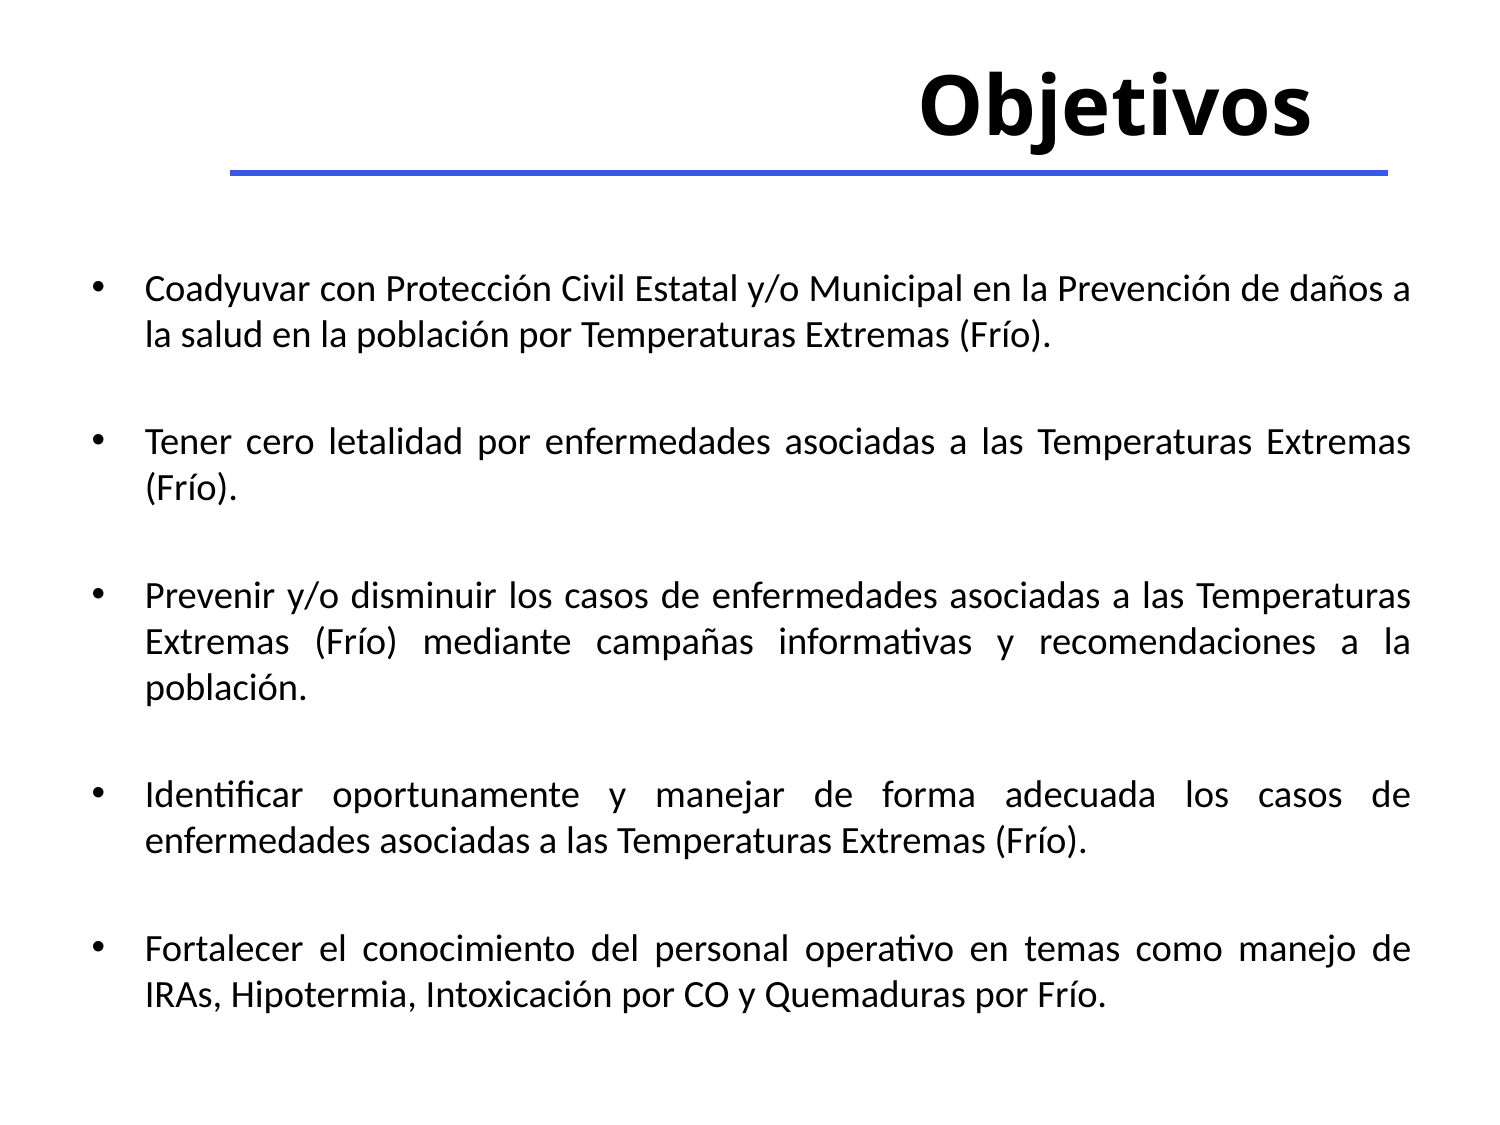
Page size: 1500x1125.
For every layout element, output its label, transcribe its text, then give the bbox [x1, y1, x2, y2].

list Coadyuvar con Protección Civil Estatal y/o Municipal en la Prevención de daños a la salud en la población por Temperaturas Extremas (Frío). Tener cero letalidad por enfermedades asociadas a las Temperaturas Extremas (Frío). Prevenir y/o disminuir los casos de enfermedades asociadas a las Temperaturas Extremas (Frío) mediante campañas informativas y recomendaciones a la población. Identificar oportunamente y manejar de forma adecuada los casos de enfermedades asociadas a las Temperaturas Extremas (Frío). Fortalecer el conocimiento del personal operativo en temas como manejo de IRAs, Hipotermia, Intoxicación por CO y Quemaduras por Frío. [76, 255, 1427, 1024]
title Objetivos [0, 8, 1350, 196]
